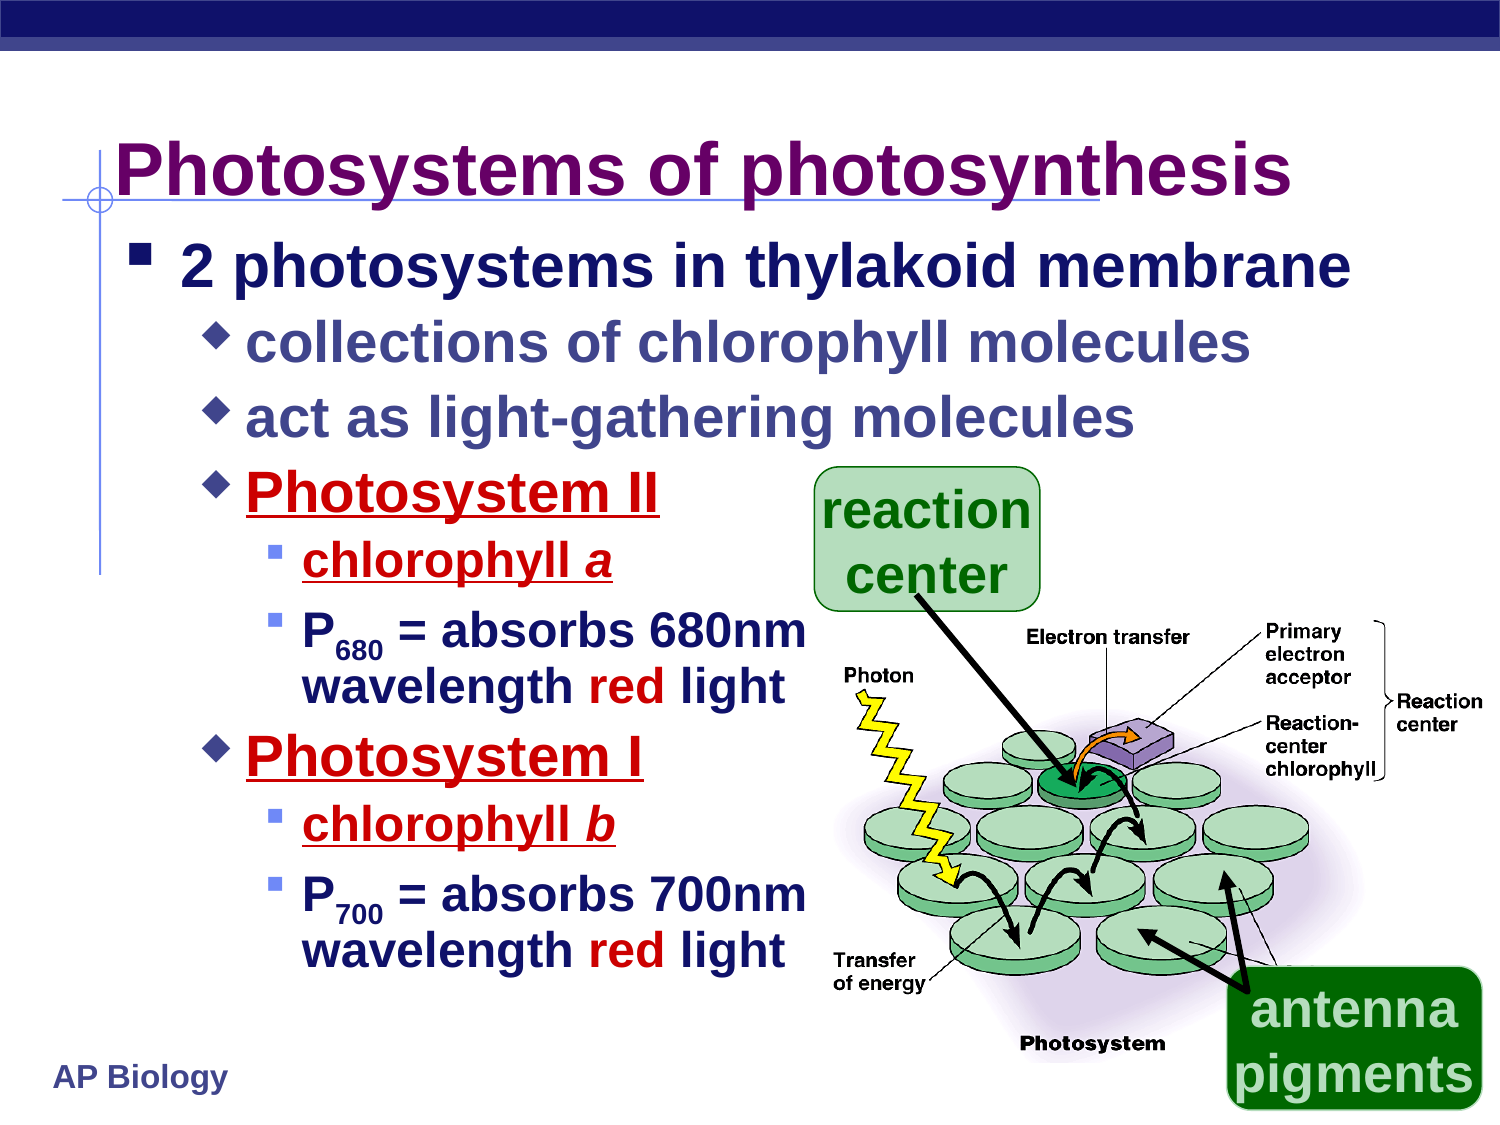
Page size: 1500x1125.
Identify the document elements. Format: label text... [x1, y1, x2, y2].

text_box antenna pigments [1226, 1071, 1483, 1111]
picture [811, 612, 1488, 1063]
list 2 photosystems in thylakoid membrane collections of chlorophyll molecules act as light-gathering molecules Photosystem II chlorophyll a P680 = absorbs 680nm wavelength red light Photosystem I chlorophyll b P700 = absorbs 700nm wavelength red light [108, 225, 1426, 1026]
title Photosystems of photosynthesis [99, 112, 1376, 238]
text_box reaction center [814, 466, 1040, 610]
